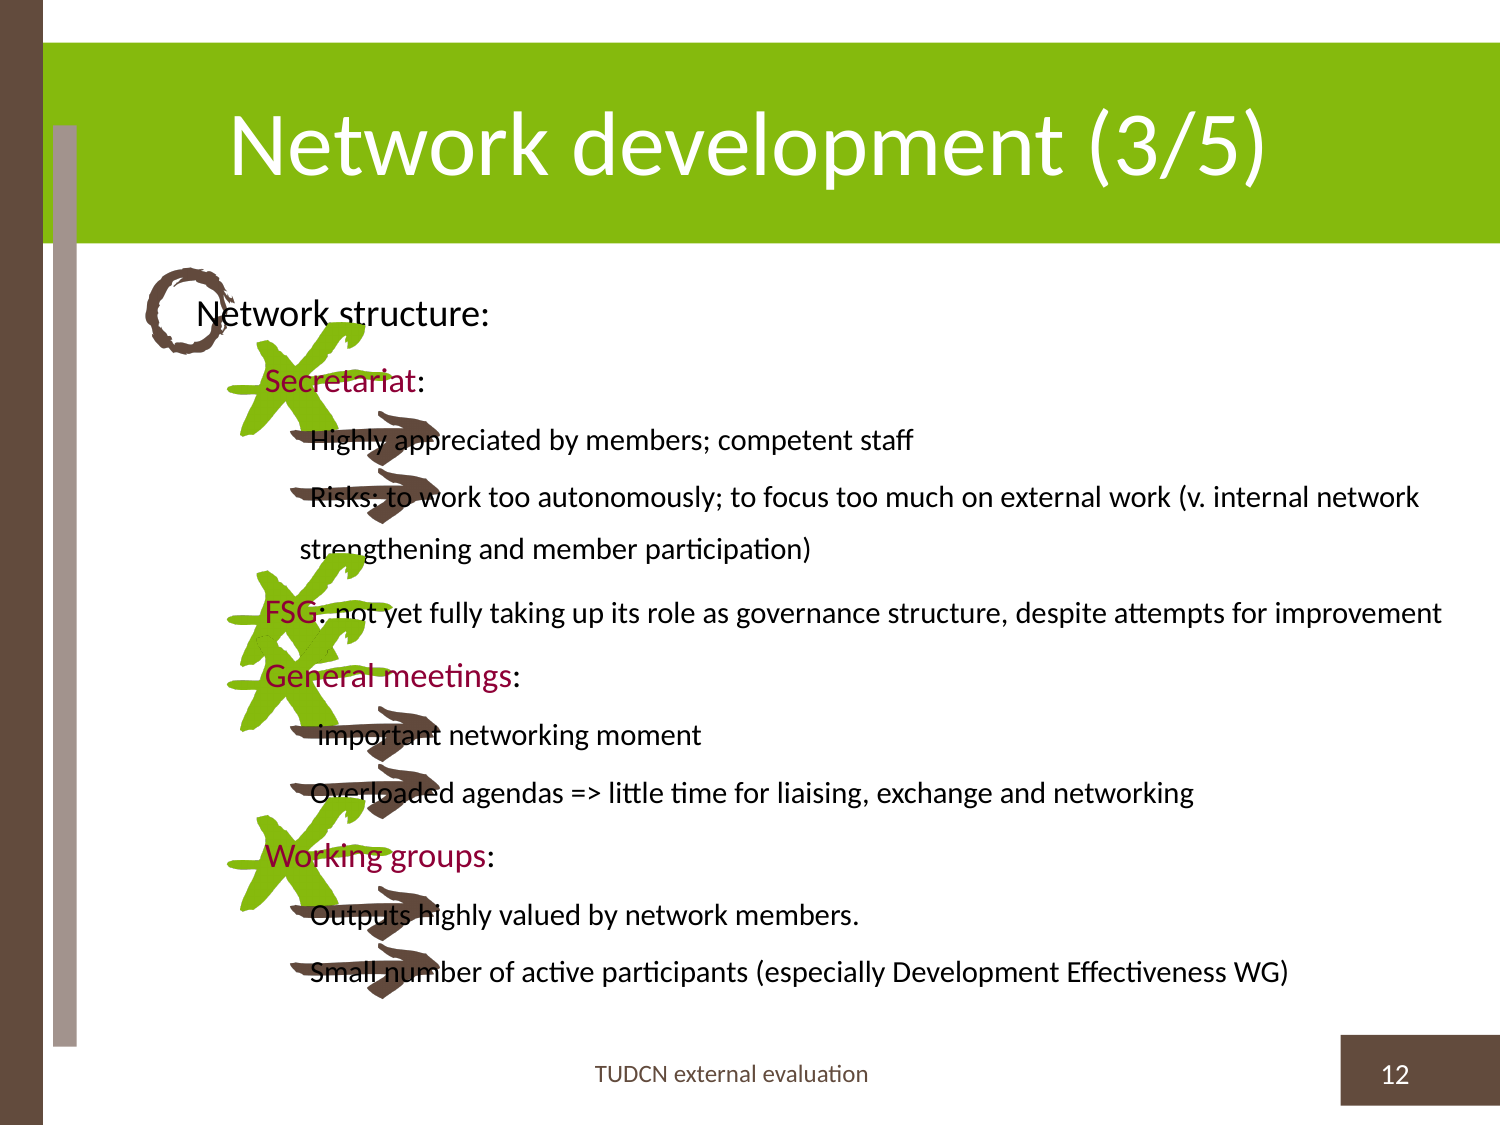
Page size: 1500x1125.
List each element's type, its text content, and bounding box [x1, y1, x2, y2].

picture [127, 252, 417, 1018]
list Network structure: Secretariat: Highly appreciated by members; competent staff Risks: to work too autonomously; to focus too much on external work (v. internal network strengthening and member participation) FSG: not yet fully taking up its role as governance structure, despite attempts for improvement General meetings: important networking moment Overloaded agendas => little time for liaising, exchange and networking Working groups: Outputs highly valued by network members. Small number of active participants (especially Development Effectiveness WG) [112, 262, 1459, 1035]
slide_number 12 [1074, 1042, 1425, 1103]
title Network development (3/5) [75, 45, 1425, 233]
footer TUDCN external evaluation [537, 1042, 928, 1103]
